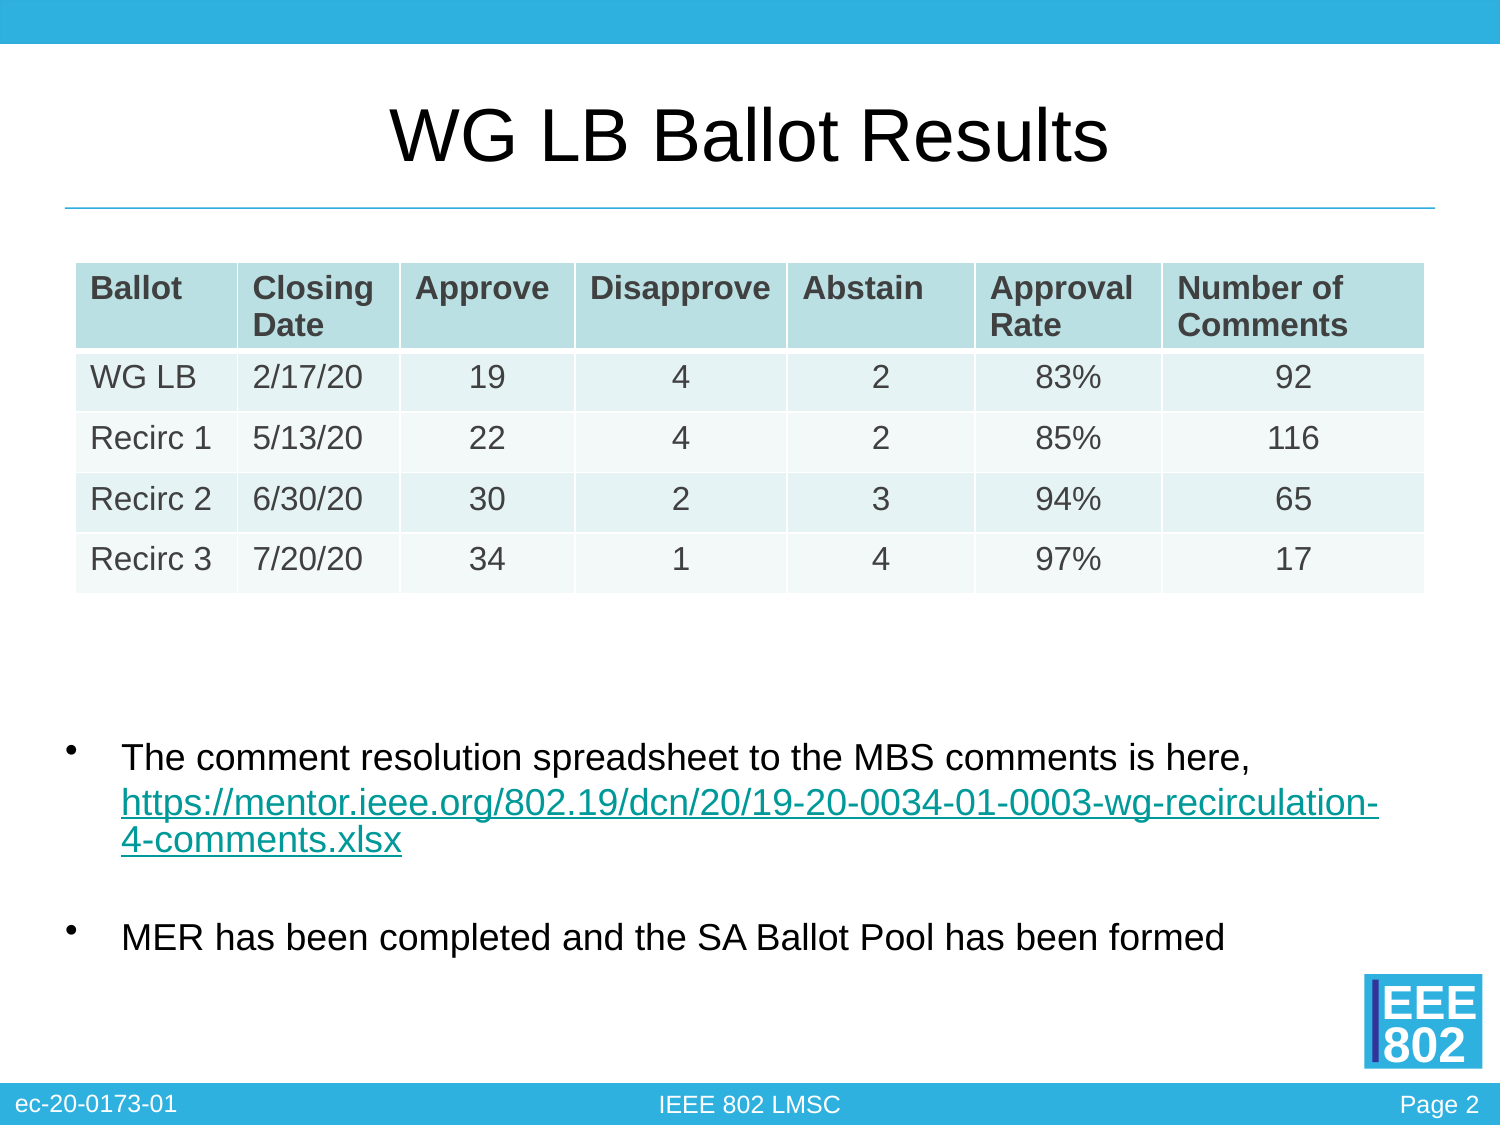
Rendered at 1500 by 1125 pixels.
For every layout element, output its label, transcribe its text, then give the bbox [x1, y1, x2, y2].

table_header Abstain [788, 263, 974, 348]
table_cell 17 [1163, 534, 1424, 593]
table_cell 94% [976, 473, 1161, 532]
table_header Ballot [76, 263, 237, 348]
table_cell 4 [576, 354, 786, 411]
table_cell Recirc 2 [76, 473, 237, 532]
table_header Approval Rate [976, 263, 1161, 348]
table_cell 34 [401, 534, 574, 593]
table_cell 2 [576, 473, 786, 532]
table_header Approve [401, 263, 574, 348]
table_cell WG LB [76, 354, 237, 411]
table_cell Recirc 3 [76, 534, 237, 593]
table_header Disapprove [576, 263, 786, 348]
table_cell 2 [788, 413, 974, 472]
table_cell 1 [576, 534, 786, 593]
table_cell 65 [1163, 473, 1424, 532]
table_cell 85% [976, 413, 1161, 472]
table_cell Recirc 1 [76, 413, 237, 472]
table_cell 4 [788, 534, 974, 593]
table_cell 4 [576, 413, 786, 472]
table_cell 30 [401, 473, 574, 532]
table_cell 2/17/20 [238, 354, 399, 411]
table_cell 7/20/20 [238, 534, 399, 593]
table_cell 19 [401, 354, 574, 411]
table_cell 92 [1163, 354, 1424, 411]
table_cell 83% [976, 354, 1161, 411]
table_cell 2 [788, 354, 974, 411]
table_cell 116 [1163, 413, 1424, 472]
table_cell 5/13/20 [238, 413, 399, 472]
table_header Closing Date [238, 263, 399, 348]
table_cell 22 [401, 413, 574, 472]
title WG LB Ballot Results [75, 66, 1425, 197]
table_cell 97% [976, 534, 1161, 593]
table_cell 6/30/20 [238, 473, 399, 532]
table_cell 3 [788, 473, 974, 532]
text_box The comment resolution spreadsheet to the MBS comments is here, https://mentor.ieee.org/802.19/dcn/20/19-20-0034-01-0003-wg-recirculation-4-comments.xlsx MER has been completed and the SA Ballot Pool has been formed [49, 725, 1400, 988]
table_header Number of Comments [1163, 263, 1424, 348]
